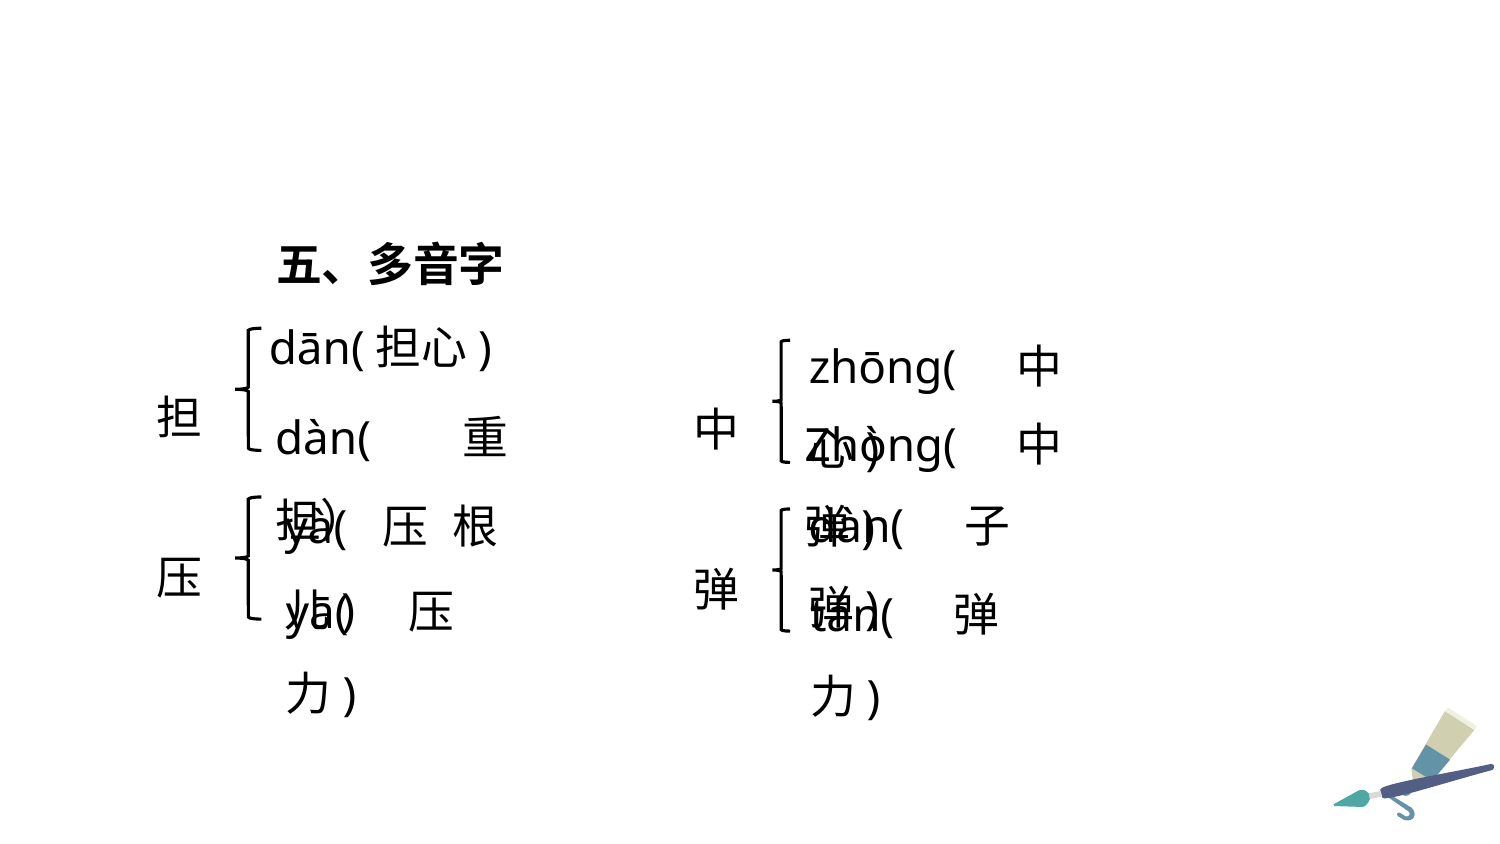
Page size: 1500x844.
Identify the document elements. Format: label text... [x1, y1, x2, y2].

text_box [235, 328, 260, 451]
text_box 压 [141, 513, 223, 611]
text_box 中 [678, 366, 723, 464]
text_box yā(压力) [271, 547, 469, 645]
text_box [235, 496, 262, 620]
text_box dàn(子弹) [793, 461, 1025, 559]
text_box [798, 212, 1297, 612]
text_box tán(弹力) [795, 550, 1015, 648]
text_box 五、多音字 [261, 200, 995, 628]
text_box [1358, 708, 1481, 844]
text_box 弹 [678, 525, 734, 623]
text_box zhōng(中心) [794, 302, 1077, 380]
text_box yà(压根儿) [269, 462, 514, 561]
text_box dàn(重担） [260, 374, 523, 472]
text_box 担 [141, 353, 207, 452]
text_box dān(担心) [253, 311, 507, 381]
text_box [772, 339, 791, 463]
text_box Zhòng(中弹) [789, 380, 1078, 478]
text_box [772, 508, 791, 632]
